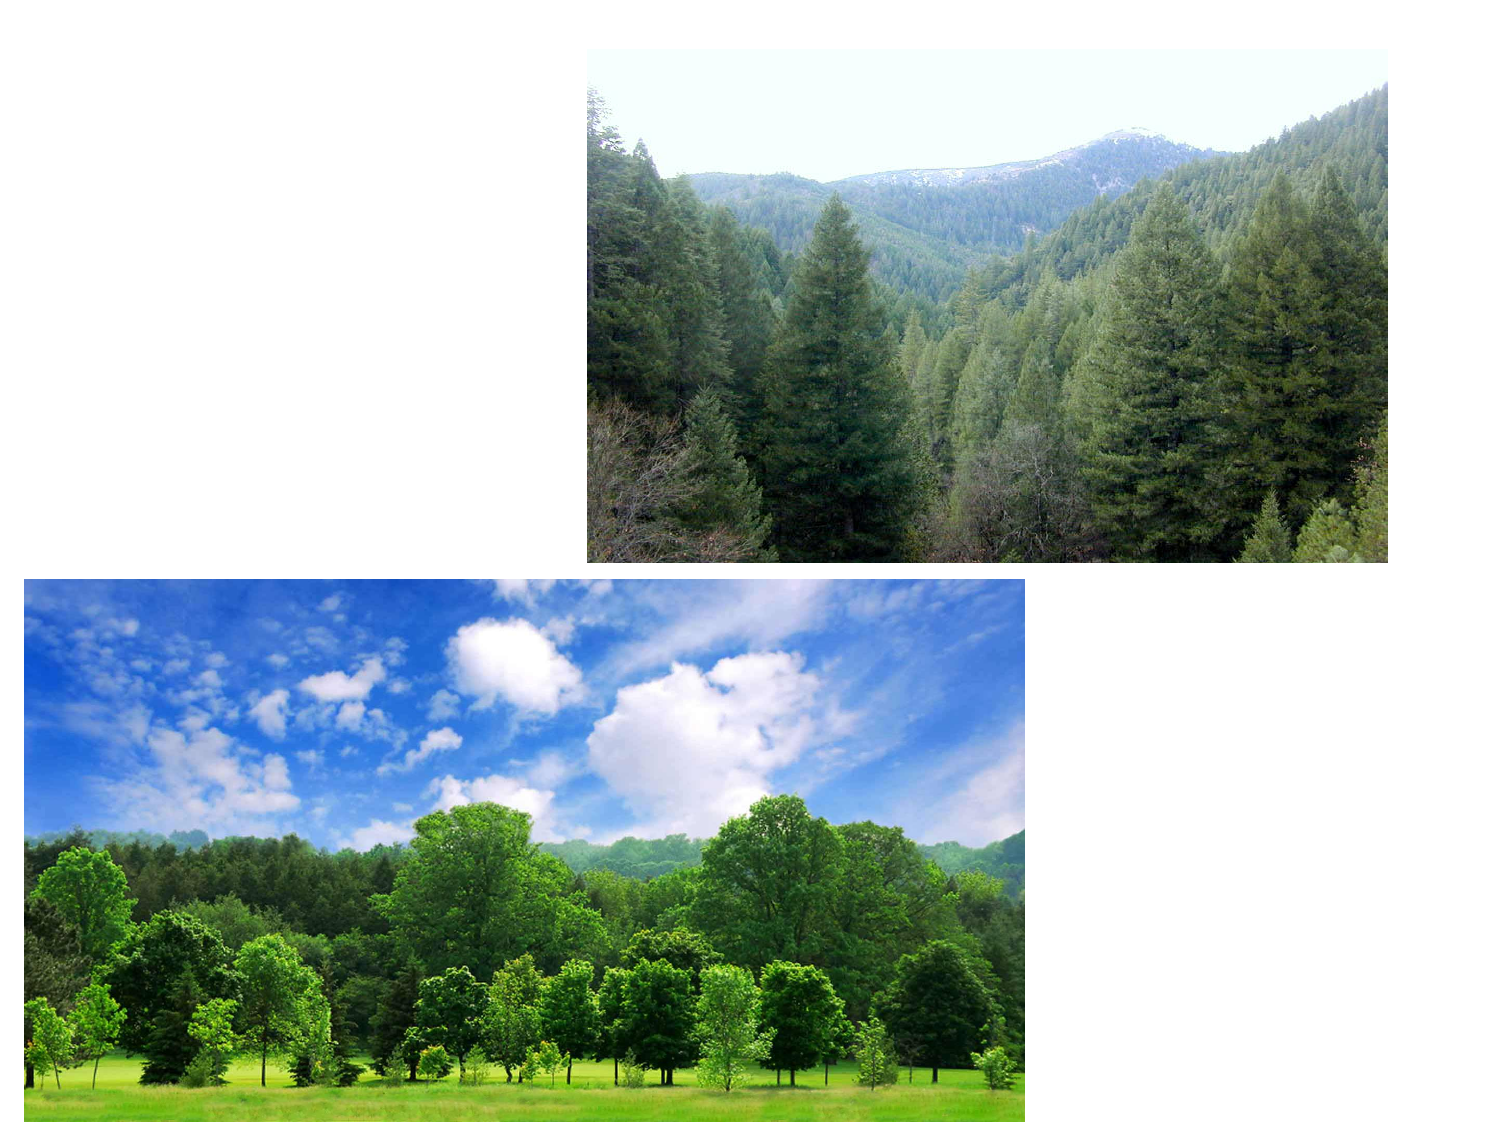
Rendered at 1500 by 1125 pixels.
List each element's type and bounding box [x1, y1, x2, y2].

picture [24, 579, 1026, 1122]
picture [587, 49, 1388, 563]
